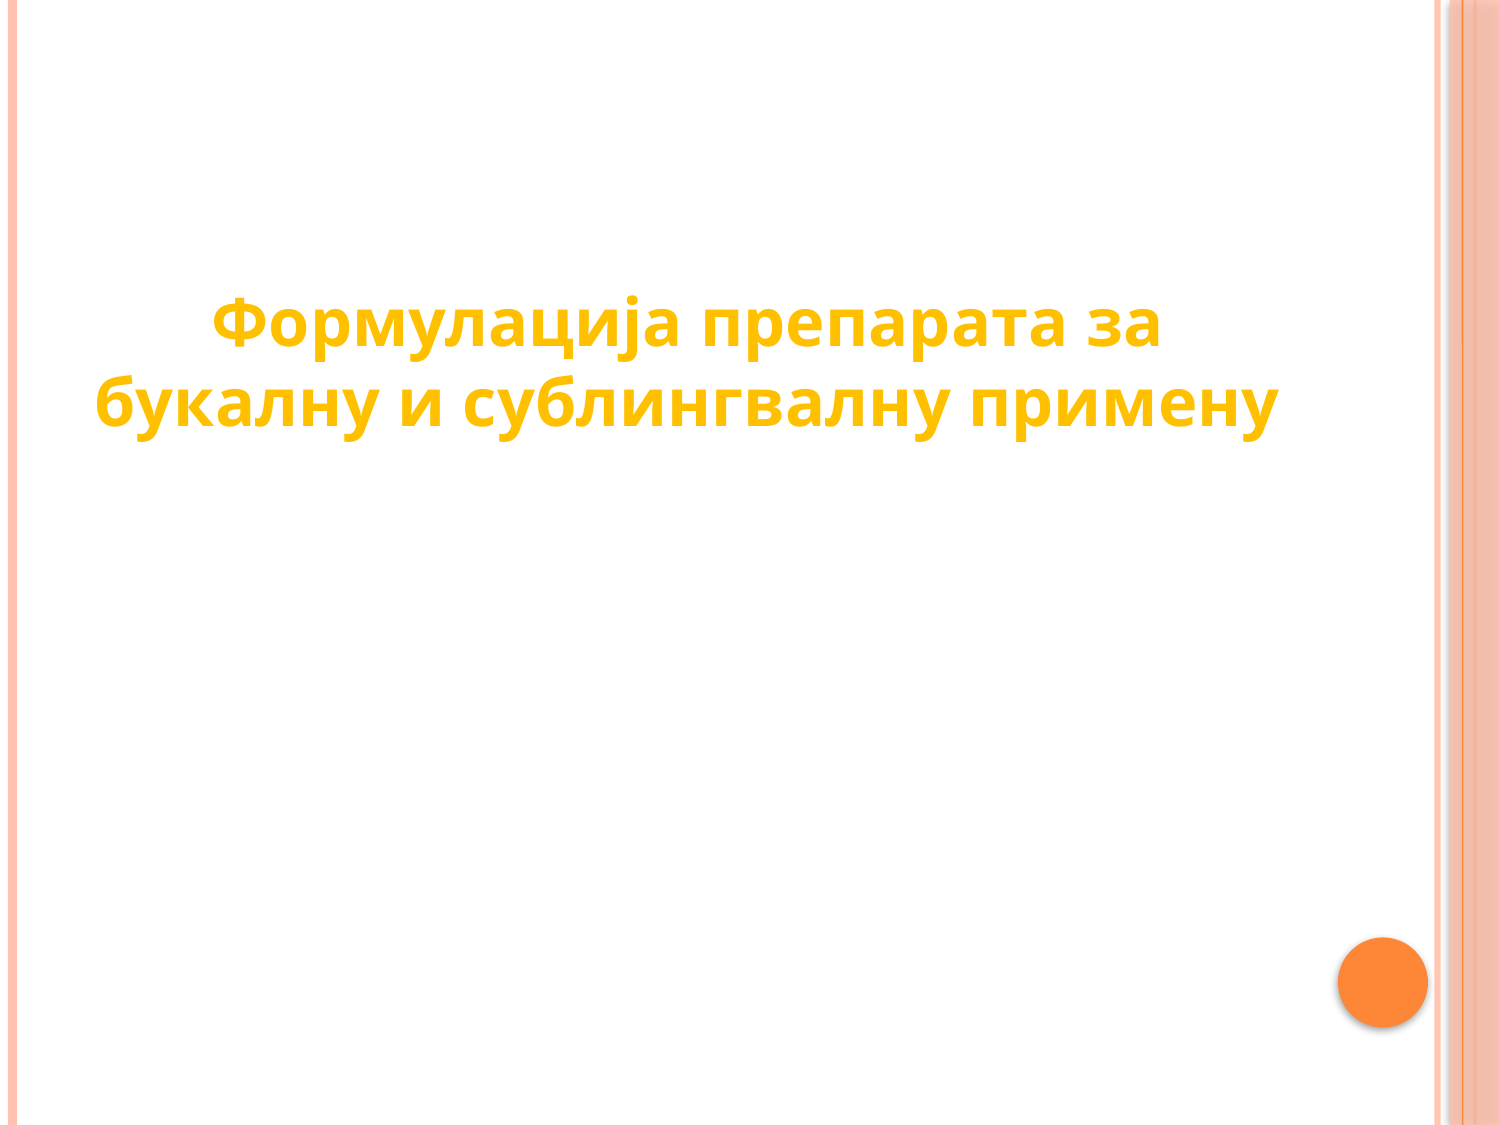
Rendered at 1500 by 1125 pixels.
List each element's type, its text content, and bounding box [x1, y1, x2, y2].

list Формулација препарата за букалну и сублингвалну примену [75, 87, 1300, 1062]
